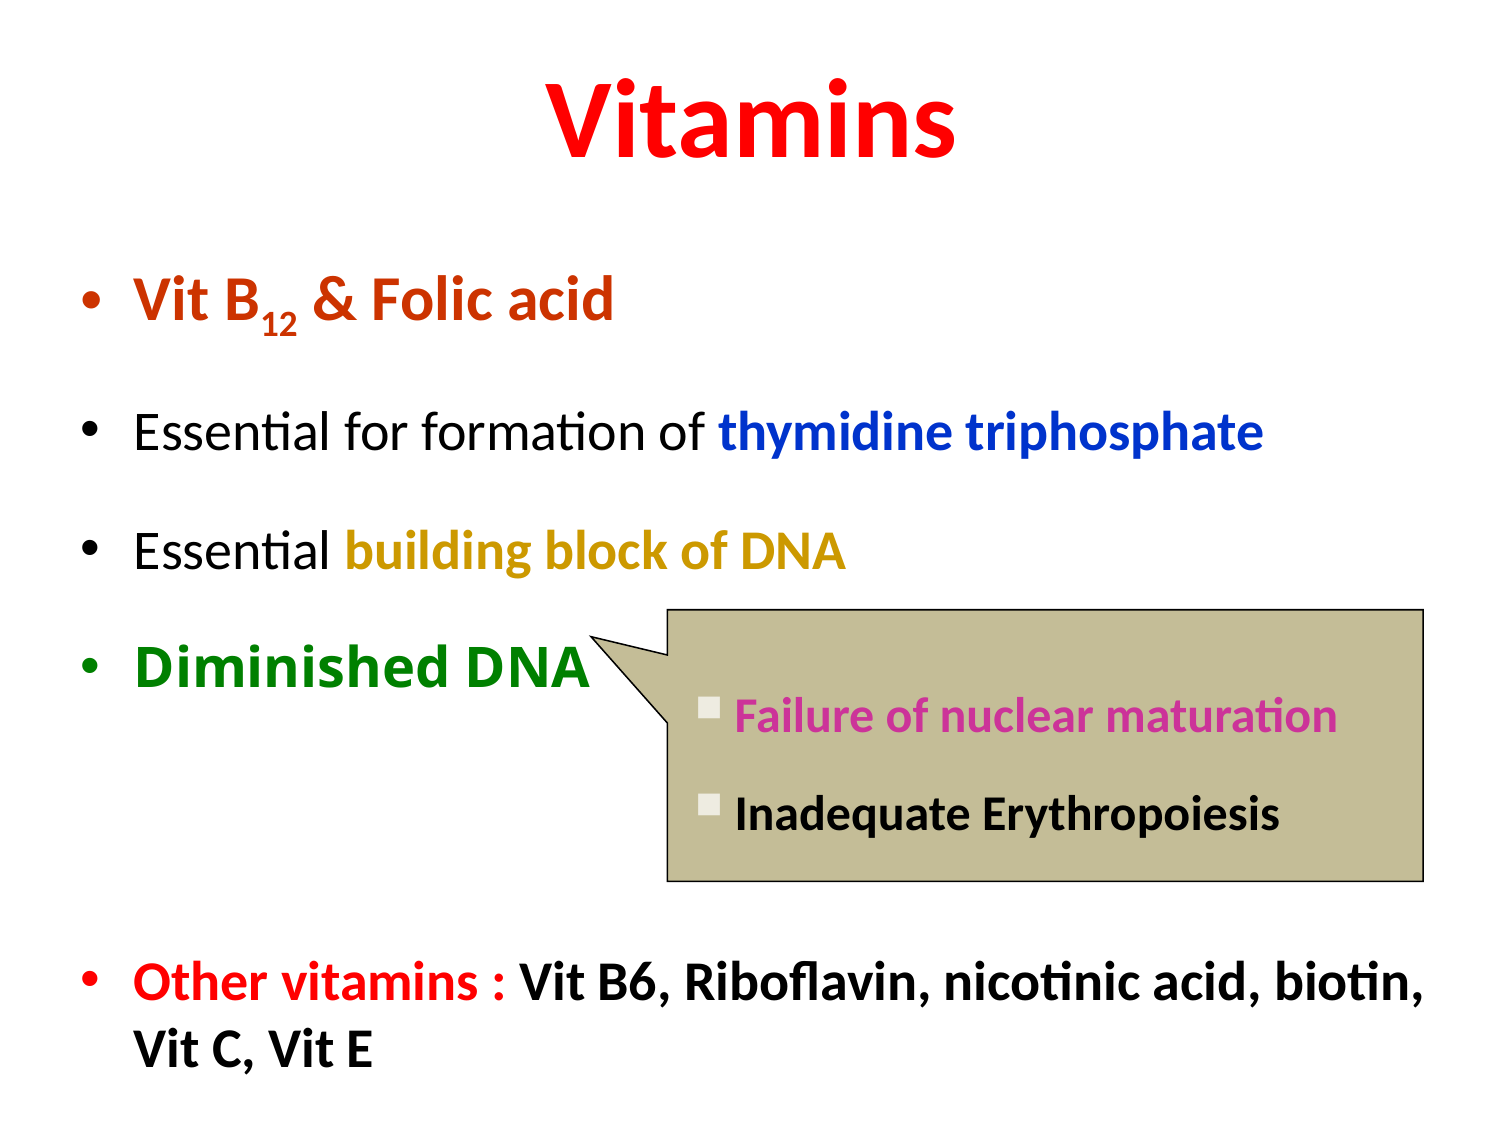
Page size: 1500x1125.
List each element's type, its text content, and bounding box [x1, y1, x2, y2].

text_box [666, 609, 1500, 882]
list Vit B12 & Folic acid Essential for formation of thymidine triphosphate Essential building block of DNA Diminished DNA Other vitamins : Vit B6, Riboflavin, nicotinic acid, biotin, Vit C, Vit E [64, 196, 1465, 1094]
title Vitamins [76, 0, 1427, 196]
